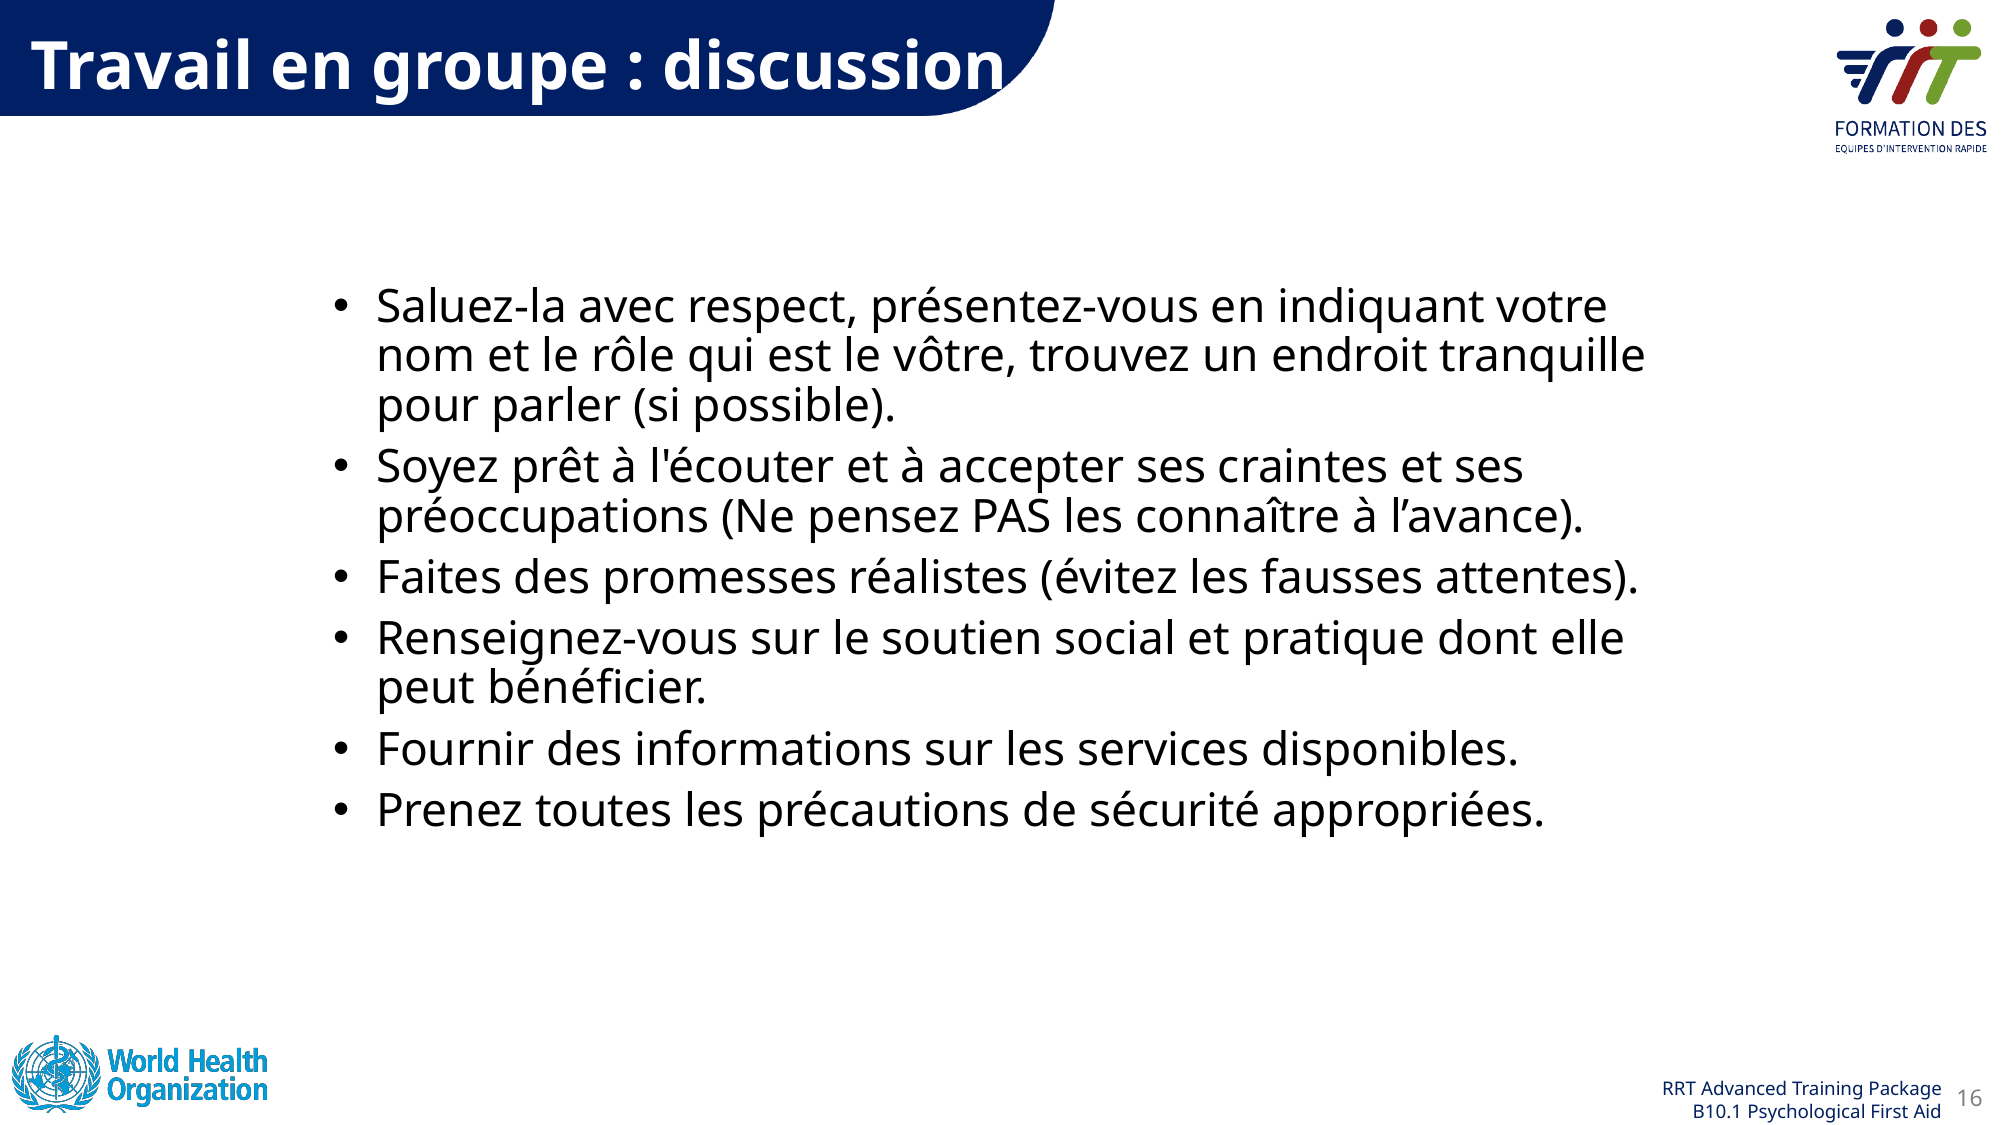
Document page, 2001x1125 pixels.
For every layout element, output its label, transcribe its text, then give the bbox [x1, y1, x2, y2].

picture [34, 1054, 43, 1078]
picture [30, 1083, 37, 1091]
picture [12, 1035, 54, 1068]
picture [1835, 18, 1987, 154]
picture [71, 1053, 90, 1091]
picture [46, 1056, 54, 1062]
list Saluez-la avec respect, présentez-vous en indiquant votre nom et le rôle qui est le vôtre, trouvez un endroit tranquille pour parler (si possible). Soyez prêt à l'écouter et à accepter ses craintes et ses préoccupations (Ne pensez PAS les connaître à l’avance). Faites des promesses réalistes (évitez les fausses attentes). Renseignez-vous sur le soutien social et pratique dont elle peut bénéficier. Fournir des informations sur les services disponibles. Prenez toutes les précautions de sécurité appropriées. [325, 274, 1675, 851]
picture [22, 1062, 26, 1077]
text_box Travail en groupe : discussion [22, 15, 1490, 122]
picture [59, 1035, 267, 1113]
picture [24, 1054, 36, 1087]
picture [40, 1062, 47, 1070]
picture [0, 0, 1056, 116]
picture [12, 1083, 48, 1113]
picture [36, 1088, 78, 1105]
picture [50, 1108, 62, 1113]
